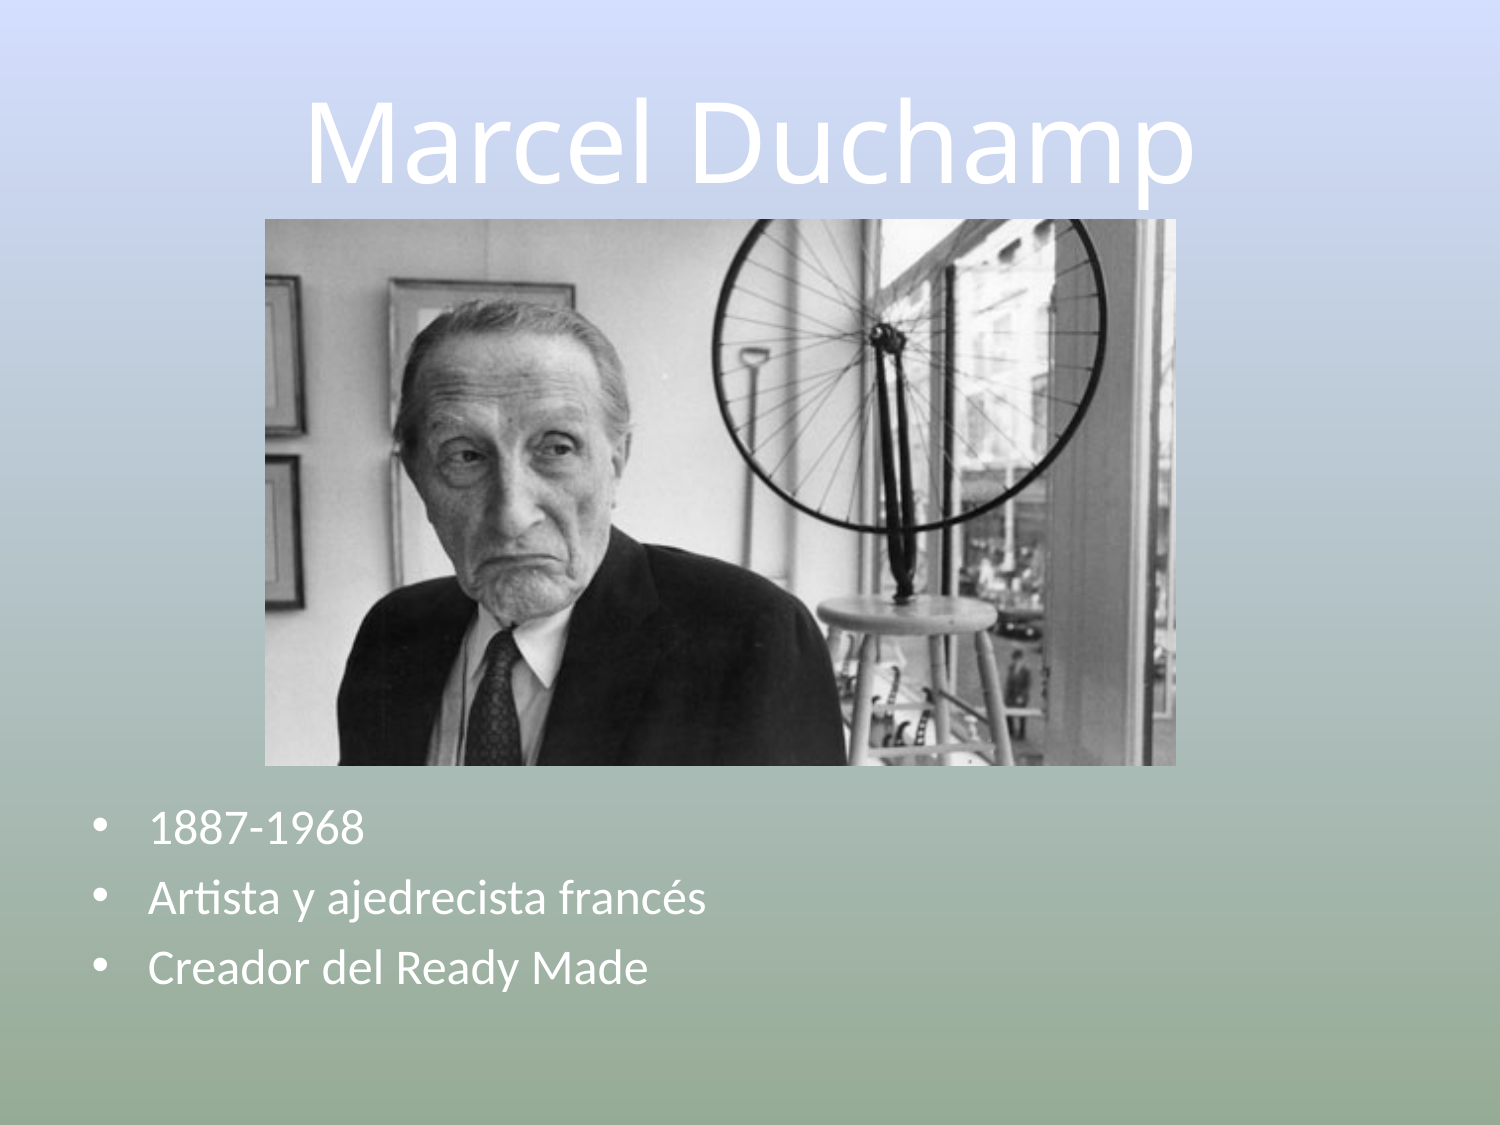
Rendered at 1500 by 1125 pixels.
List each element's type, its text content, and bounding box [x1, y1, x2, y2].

picture [265, 219, 1176, 766]
list 1887-1968 Artista y ajedrecista francés Creador del Ready Made [76, 786, 1425, 1094]
title Marcel Duchamp [75, 45, 1425, 233]
